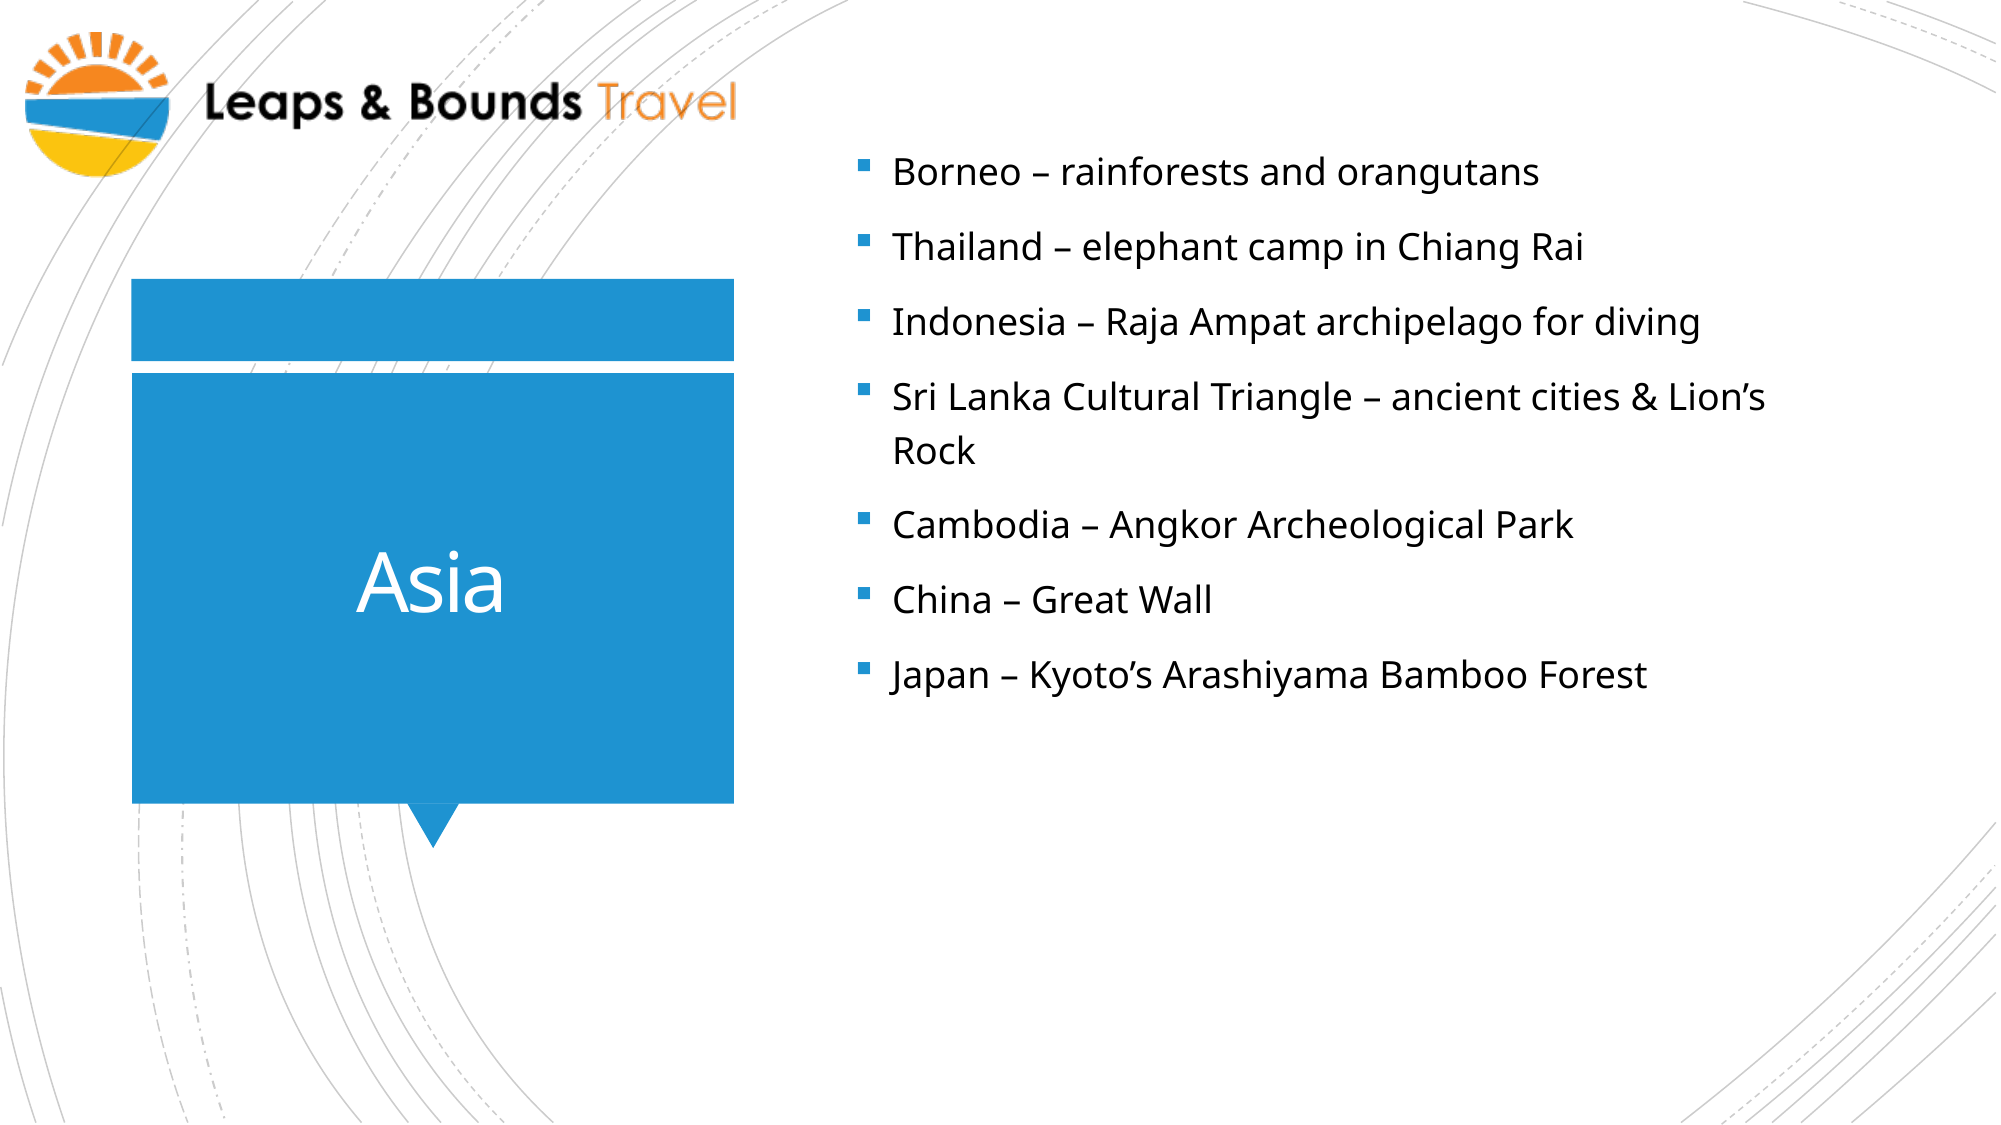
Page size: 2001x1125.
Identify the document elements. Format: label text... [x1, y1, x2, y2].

list Borneo – rainforests and orangutans Thailand – elephant camp in Chiang Rai Indonesia – Raja Ampat archipelago for diving Sri Lanka Cultural Triangle – ancient cities & Lion’s Rock Cambodia – Angkor Archeological Park China – Great Wall Japan – Kyoto’s Arashiyama Bamboo Forest [839, 131, 1871, 993]
picture [25, 32, 753, 178]
title Asia [145, 385, 720, 789]
